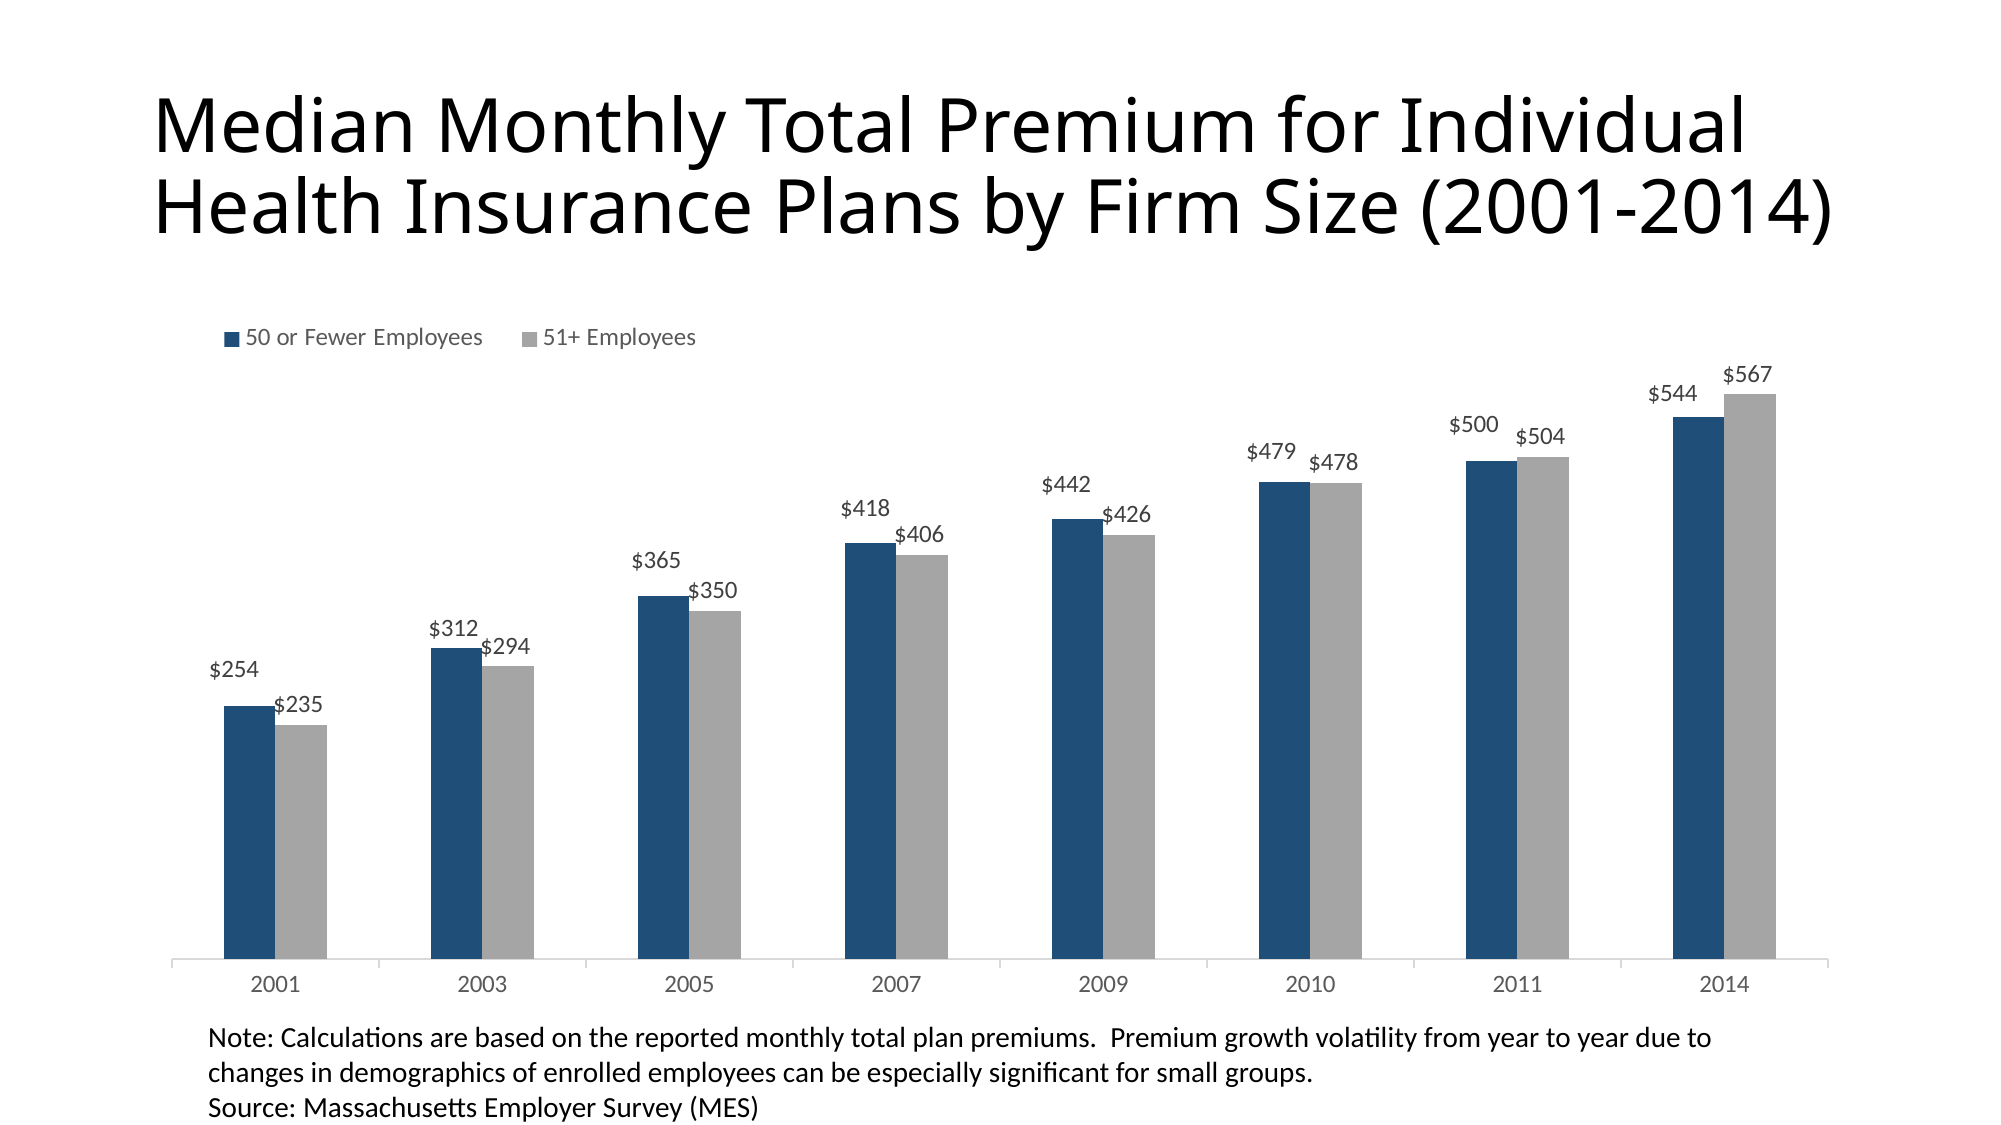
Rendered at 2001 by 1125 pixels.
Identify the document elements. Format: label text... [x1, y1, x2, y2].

title Median Monthly Total Premium for Individual Health Insurance Plans by Firm Size (2001-2014) [137, 59, 1863, 278]
text_box Note: Calculations are based on the reported monthly total plan premiums. Premium growth volatility from year to year due to changes in demographics of enrolled employees can be especially significant for small groups. Source: Massachusetts Employer Survey (MES) [193, 1014, 1807, 1125]
chart [137, 299, 1863, 1014]
